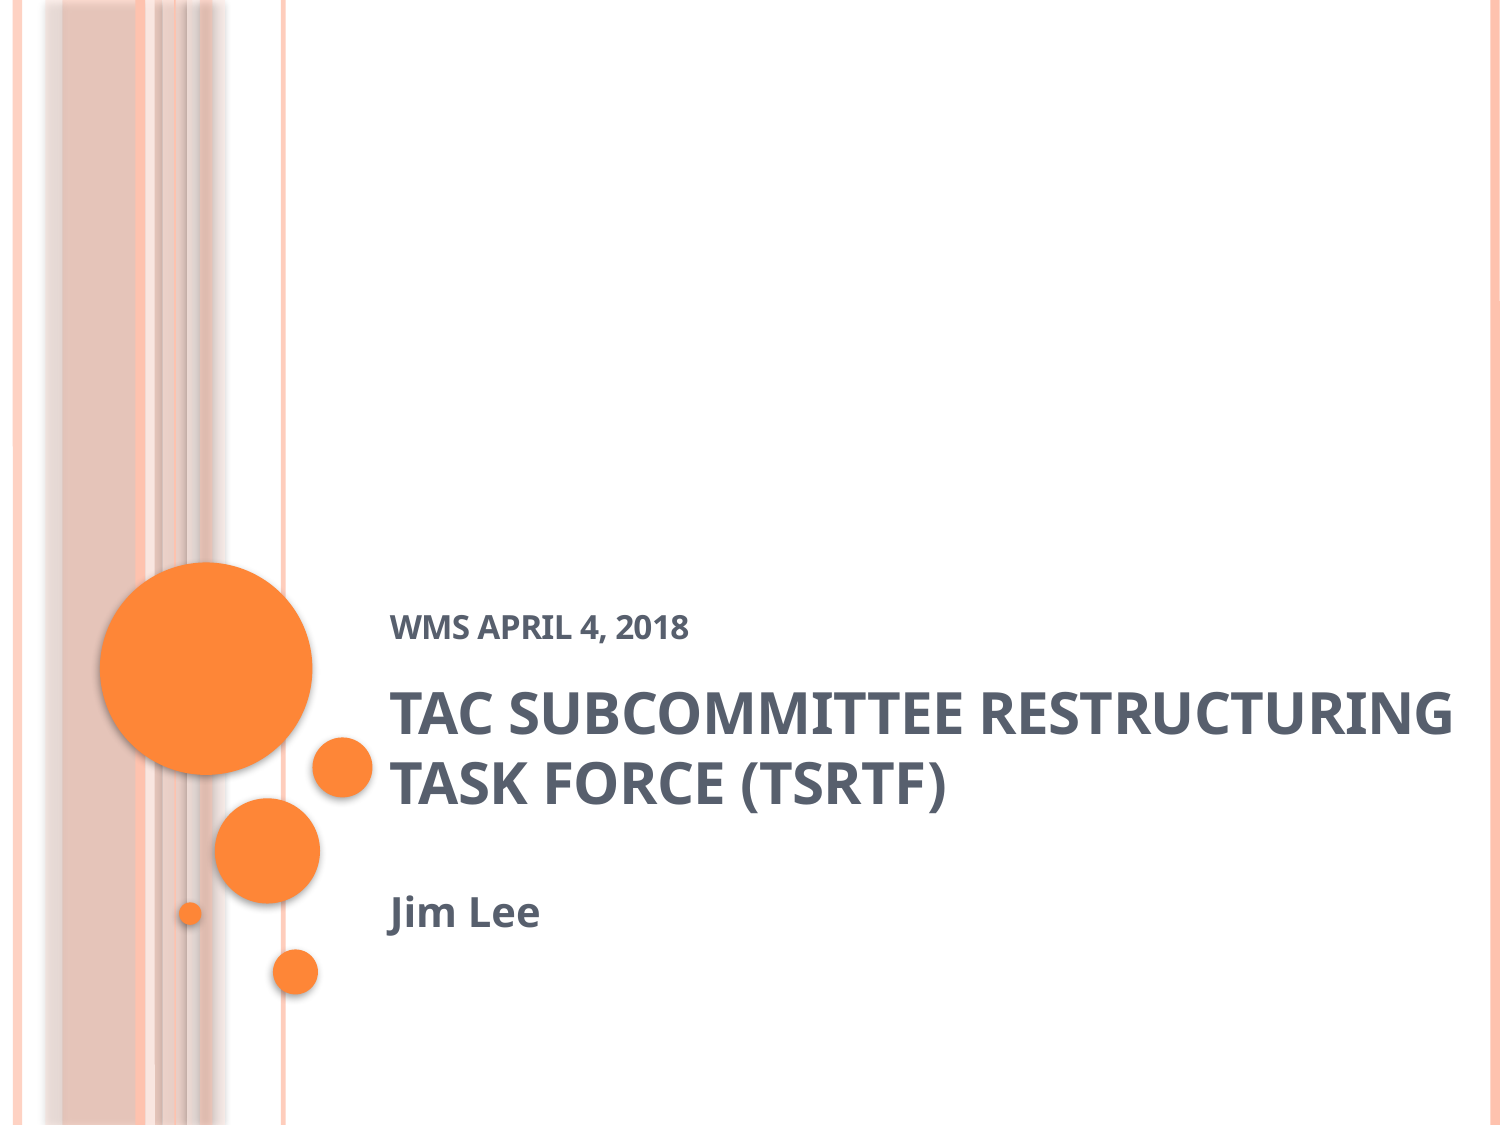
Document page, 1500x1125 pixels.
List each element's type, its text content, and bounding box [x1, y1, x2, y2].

subtitle Jim Lee [375, 820, 1388, 1046]
title WMS April 4, 2018 TAC Subcommittee Restructuring Task force (TSRTF) [375, 512, 1475, 824]
